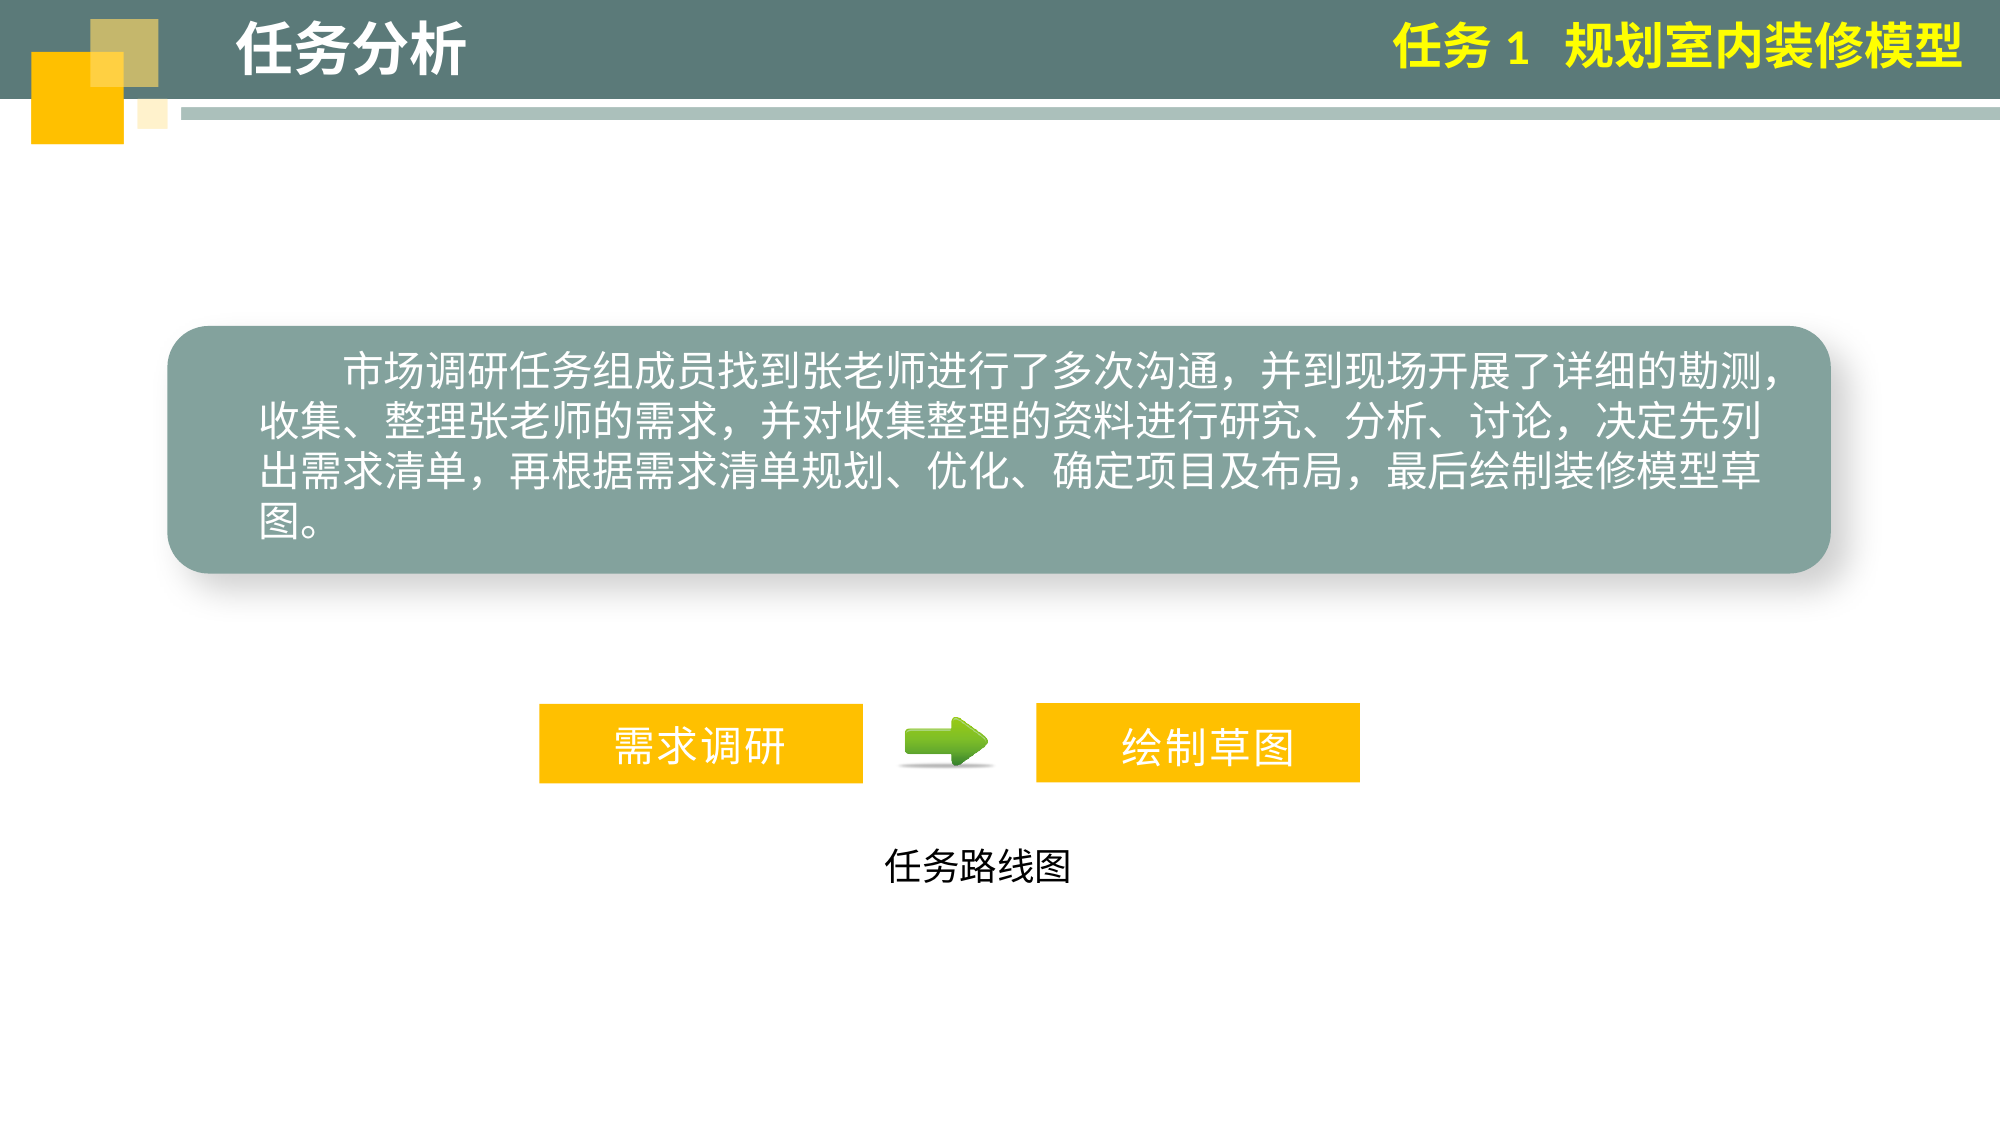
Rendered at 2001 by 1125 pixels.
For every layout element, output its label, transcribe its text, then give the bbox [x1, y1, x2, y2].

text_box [0, 0, 2000, 145]
text_box [167, 325, 1831, 574]
text_box 市场调研任务组成员找到张老师进行了多次沟通，并到现场开展了详细的勘测，收集、整理张老师的需求，并对收集整理的资料进行研究、分析、讨论，决定先列出需求清单，再根据需求清单规划、优化、确定项目及布局，最后绘制装修模型草图。 [244, 337, 1785, 553]
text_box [539, 703, 1402, 784]
text_box 任务路线图 [870, 822, 1139, 896]
